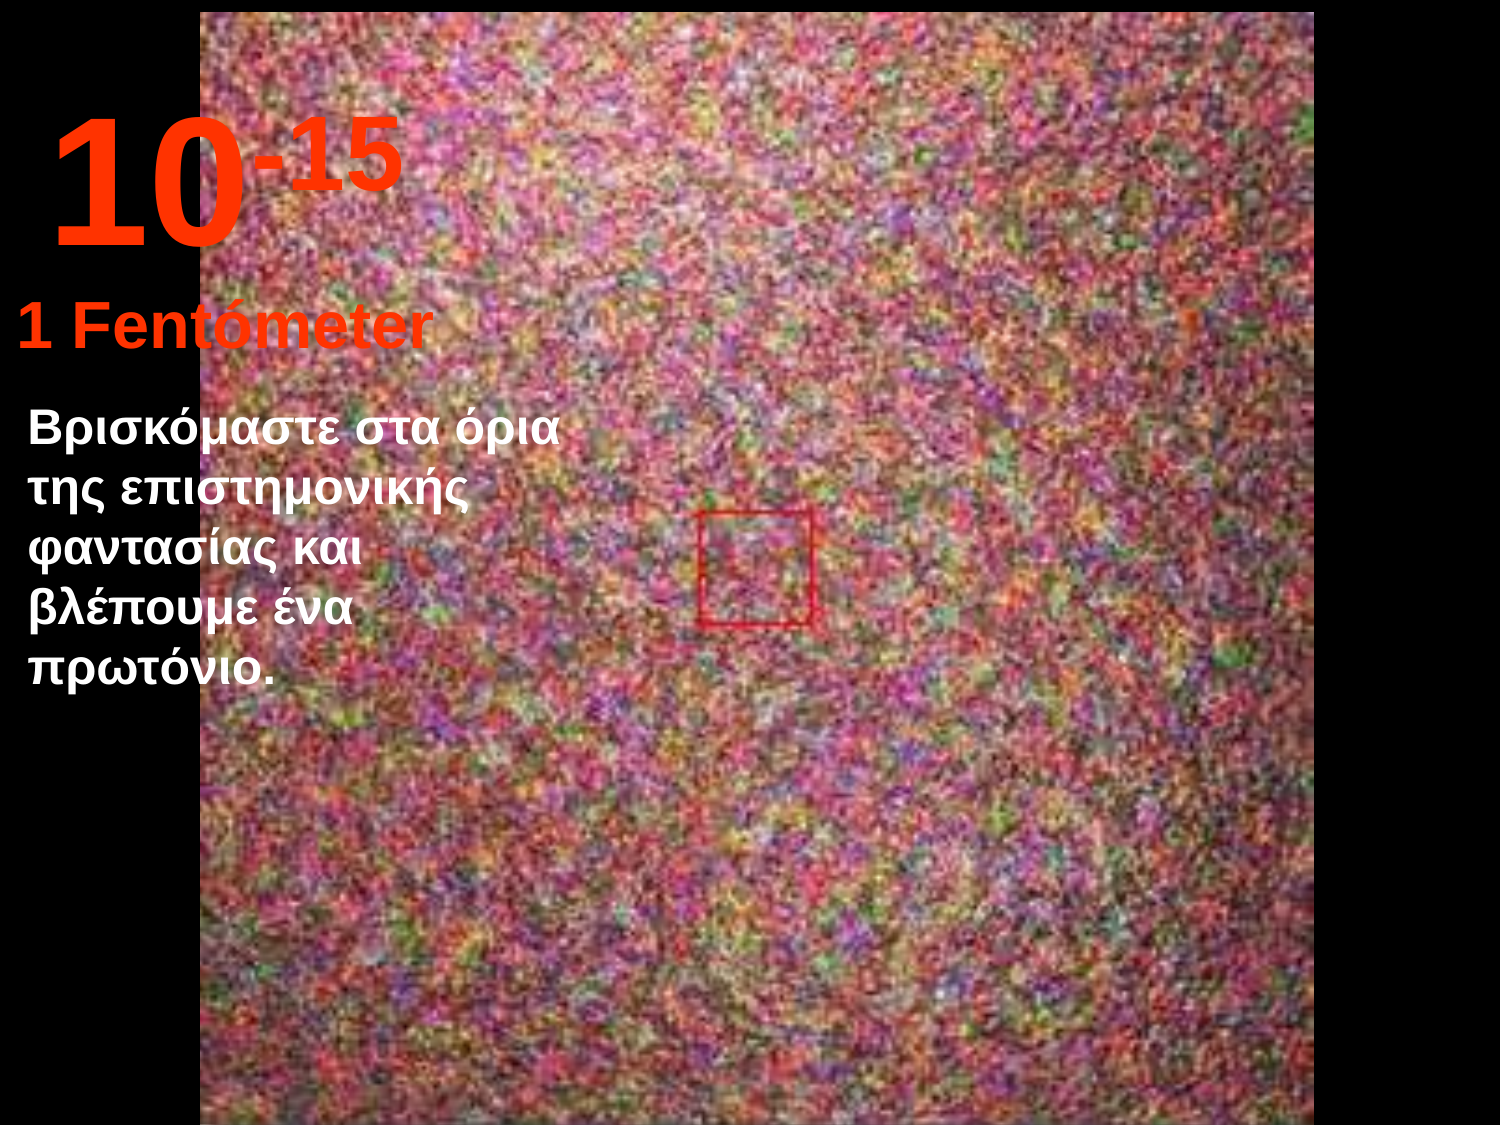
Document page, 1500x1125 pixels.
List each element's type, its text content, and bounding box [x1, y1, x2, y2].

text_box 10-15 1 Fentómeter [1, 54, 194, 370]
text_box Βρισκόμαστε στα όρια της επιστημονικής φαντασίας και βλέπουμε ένα πρωτόνιο. [12, 387, 194, 703]
picture [199, 12, 1314, 1125]
